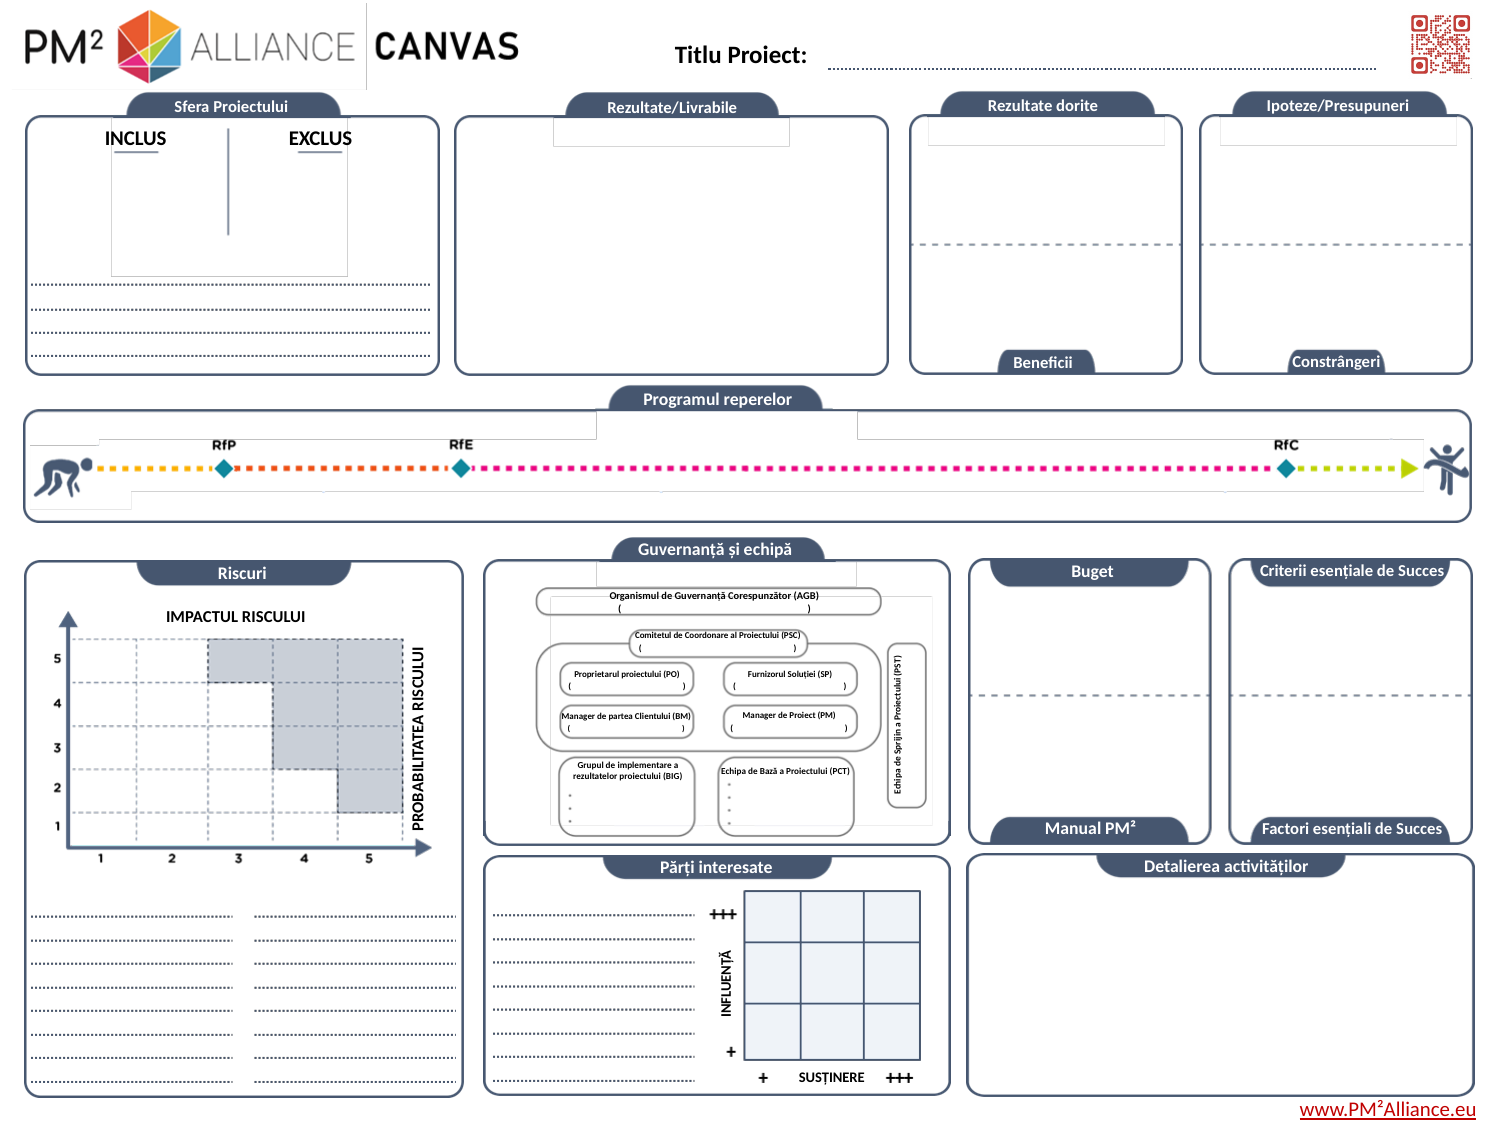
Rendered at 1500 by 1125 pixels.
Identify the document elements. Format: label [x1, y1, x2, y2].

picture [909, 88, 1183, 375]
picture [483, 534, 951, 846]
picture [483, 855, 951, 1100]
picture [11, 3, 889, 376]
picture [24, 560, 464, 1098]
picture [23, 382, 1479, 523]
picture [1408, 11, 1473, 79]
picture [968, 558, 1473, 845]
picture [966, 853, 1475, 1097]
picture [1199, 88, 1473, 375]
